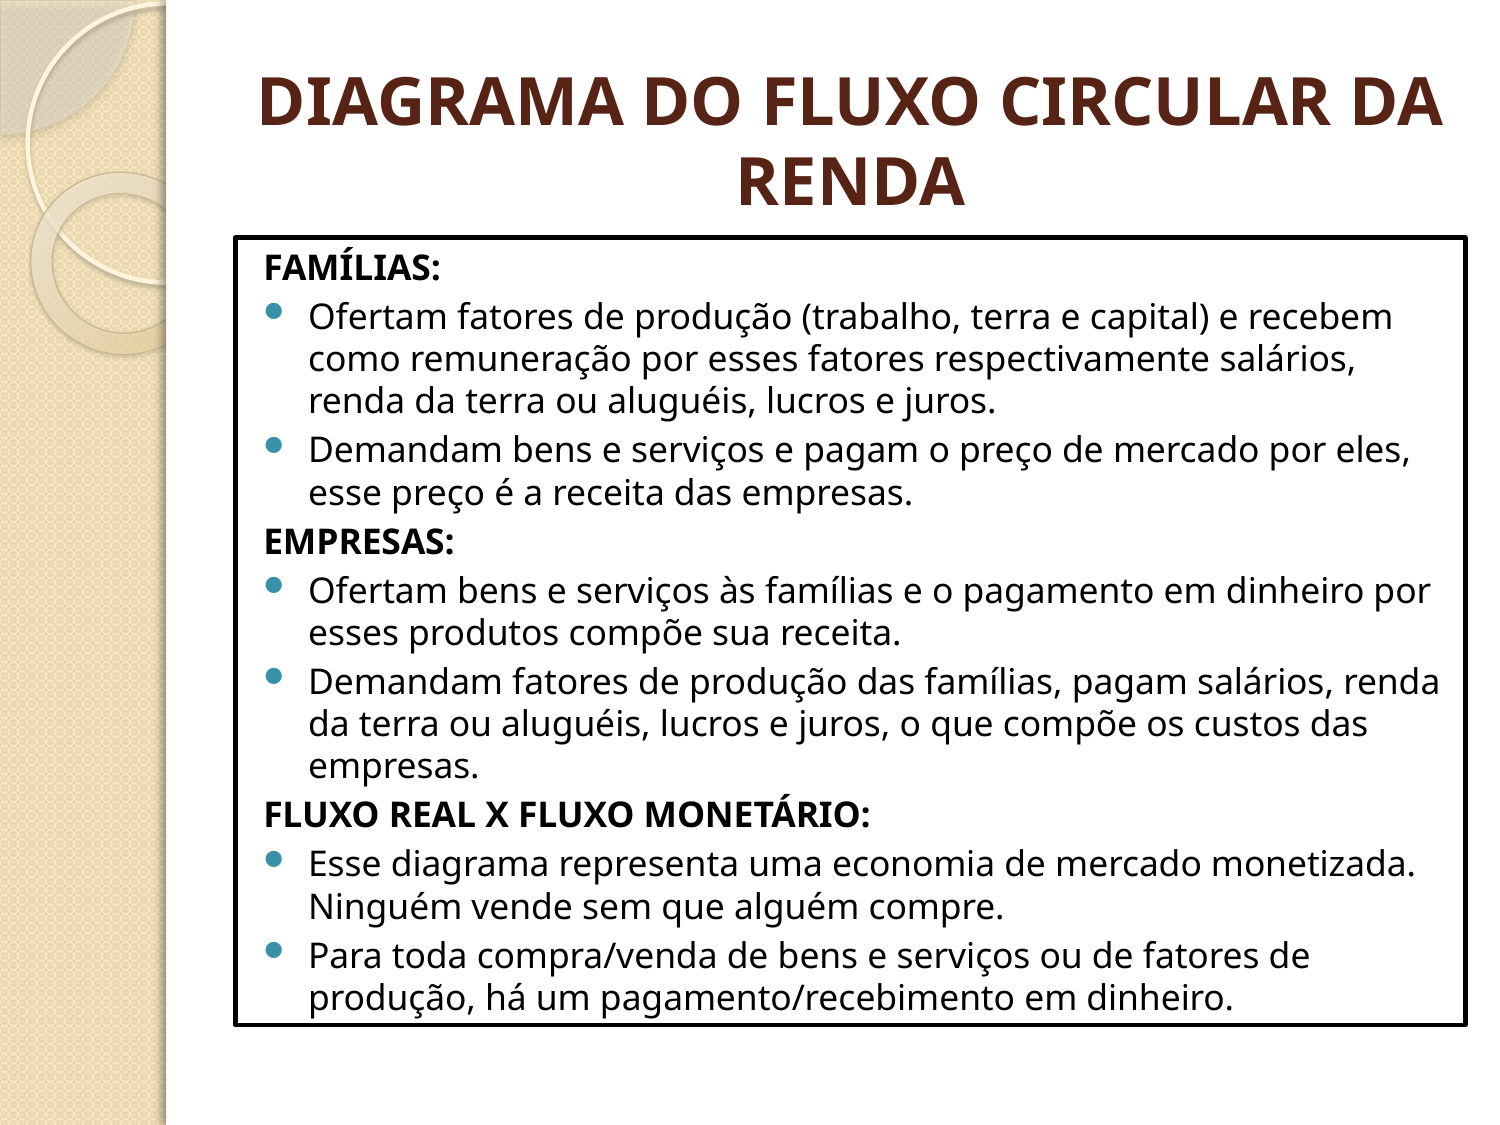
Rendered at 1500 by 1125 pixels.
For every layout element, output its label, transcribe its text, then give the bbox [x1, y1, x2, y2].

title DIAGRAMA DO FLUXO CIRCULAR DA RENDA [235, 45, 1466, 233]
list FAMÍLIAS: Ofertam fatores de produção (trabalho, terra e capital) e recebem como remuneração por esses fatores respectivamente salários, renda da terra ou aluguéis, lucros e juros. Demandam bens e serviços e pagam o preço de mercado por eles, esse preço é a receita das empresas. EMPRESAS: Ofertam bens e serviços às famílias e o pagamento em dinheiro por esses produtos compõe sua receita. Demandam fatores de produção das famílias, pagam salários, renda da terra ou aluguéis, lucros e juros, o que compõe os custos das empresas. FLUXO REAL X FLUXO MONETÁRIO: Esse diagrama representa uma economia de mercado monetizada. Ninguém vende sem que alguém compre. Para toda compra/venda de bens e serviços ou de fatores de produção, há um pagamento/recebimento em dinheiro. [233, 235, 1468, 1027]
